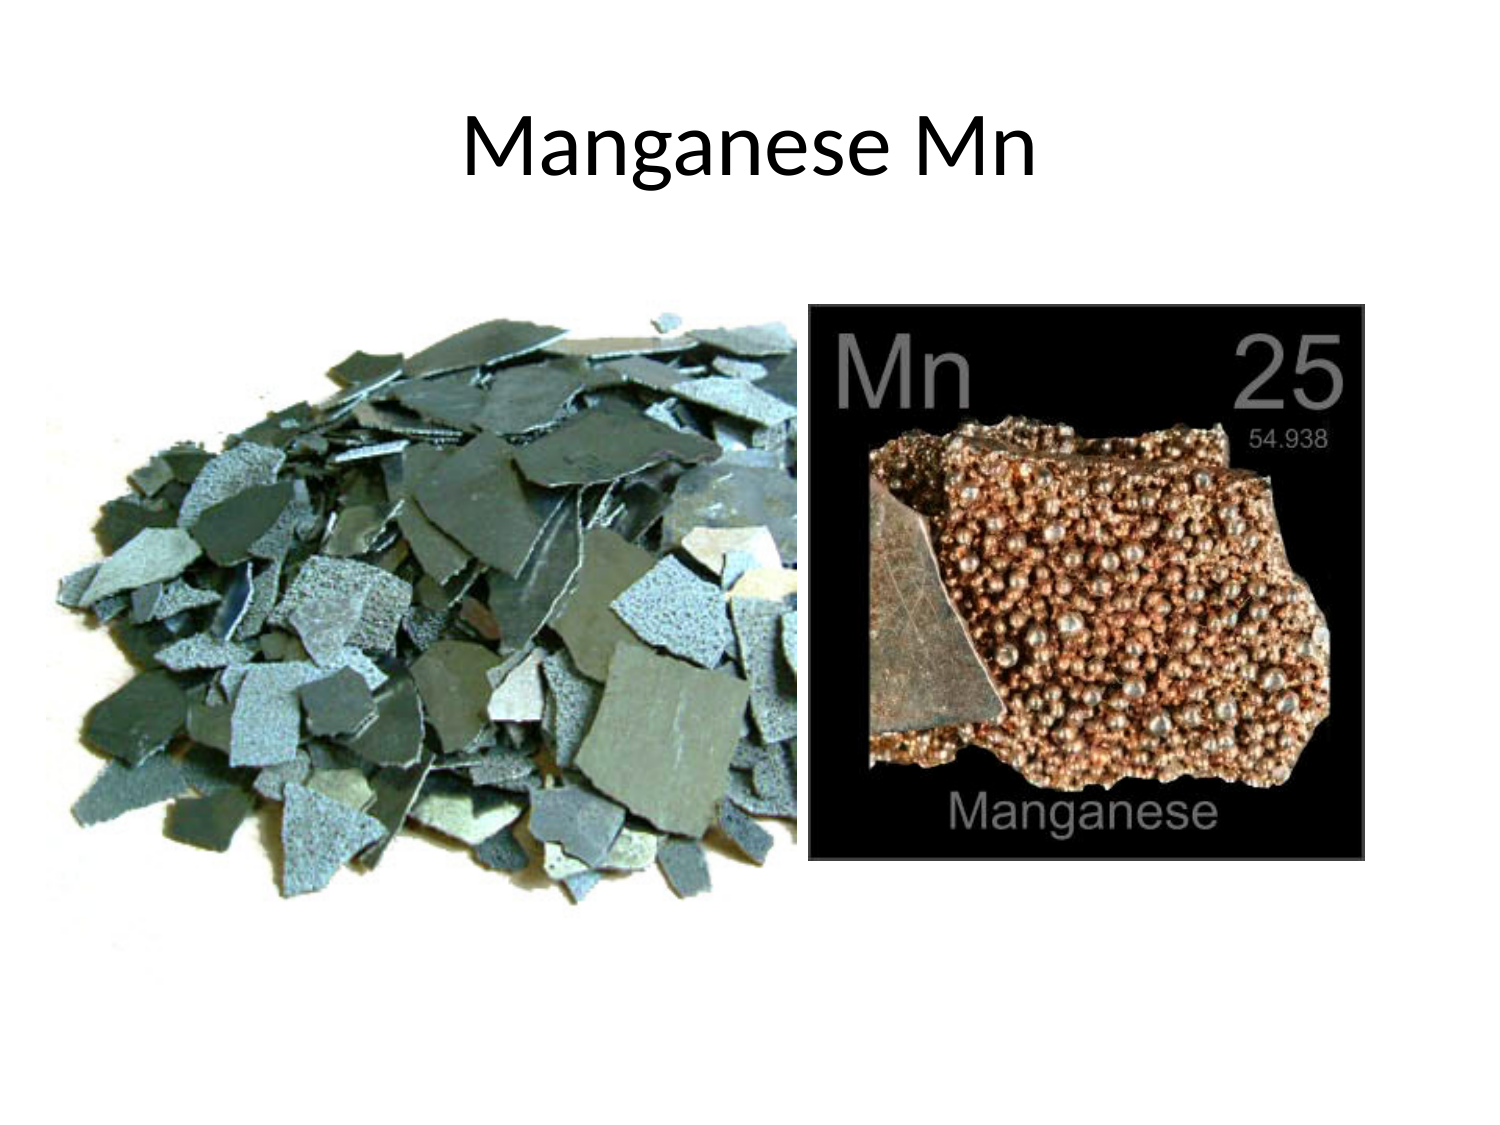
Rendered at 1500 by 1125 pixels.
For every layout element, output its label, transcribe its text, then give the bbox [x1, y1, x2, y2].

picture [46, 234, 798, 985]
picture [808, 304, 1366, 862]
title Manganese Mn [75, 45, 1425, 233]
